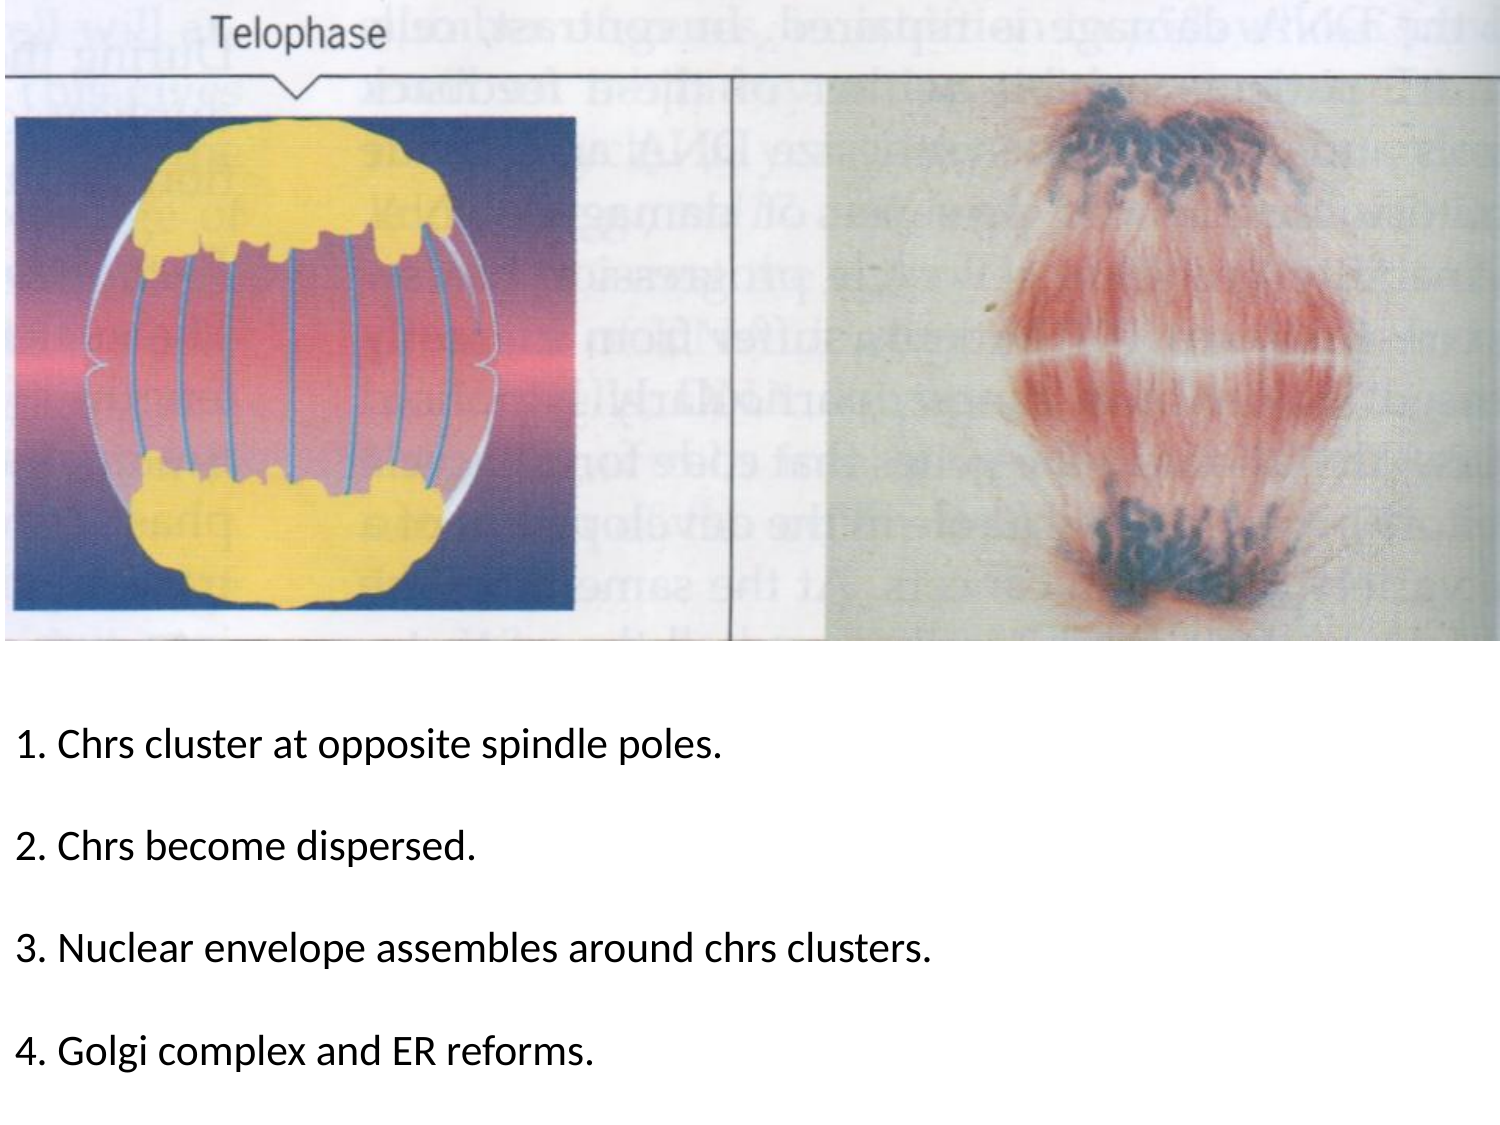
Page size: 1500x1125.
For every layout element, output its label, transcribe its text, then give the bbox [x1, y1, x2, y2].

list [5, 0, 1500, 642]
text_box 1. Chrs cluster at opposite spindle poles. 2. Chrs become dispersed. 3. Nuclear envelope assembles around chrs clusters. 4. Golgi complex and ER reforms. 5. Cytokinesis. [0, 656, 1282, 1125]
